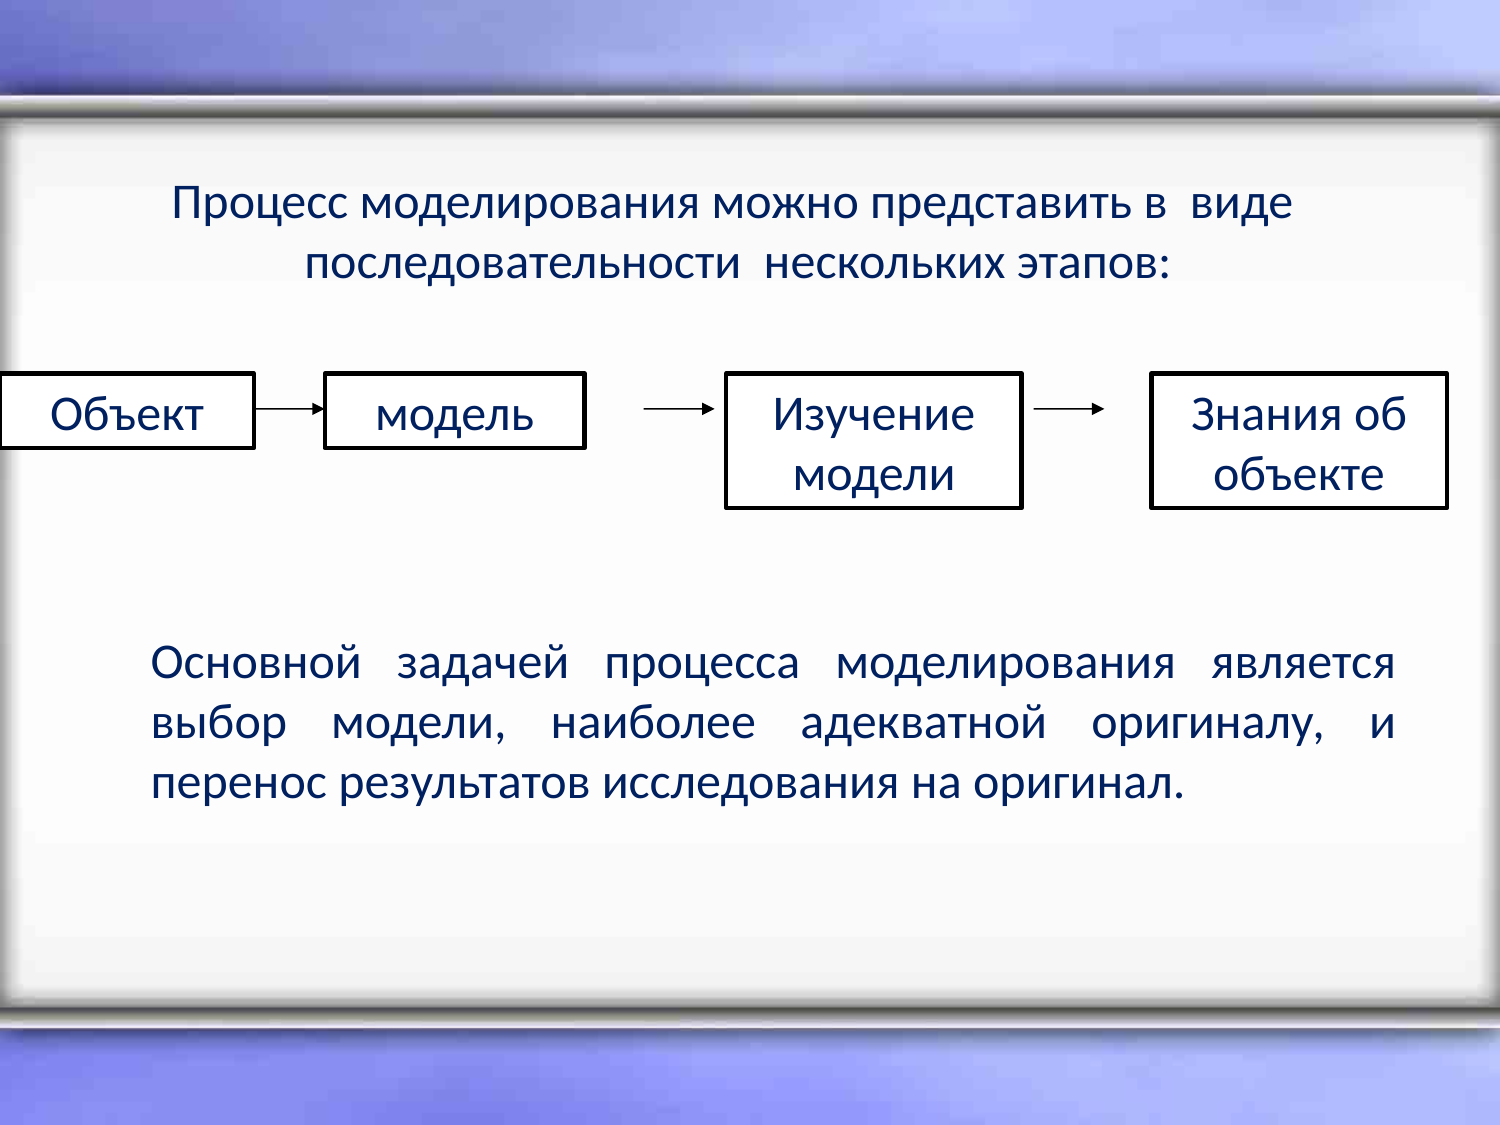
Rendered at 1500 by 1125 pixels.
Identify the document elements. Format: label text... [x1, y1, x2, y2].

picture [0, 0, 1500, 1125]
text_box Основной задачей процесса моделирования является выбор модели, наиболее адекватной оригиналу, и перенос результатов исследования на оригинал. [135, 621, 1412, 817]
text_box модель [323, 371, 587, 450]
text_box Изучение модели [724, 371, 1024, 510]
text_box Знания об объекте [1149, 371, 1449, 510]
text_box [643, 402, 715, 416]
text_box [1033, 402, 1105, 416]
text_box Процесс моделирования можно представить в виде последовательности нескольких этапов: [100, 160, 1377, 296]
text_box [253, 402, 325, 416]
text_box Объект [0, 371, 256, 450]
